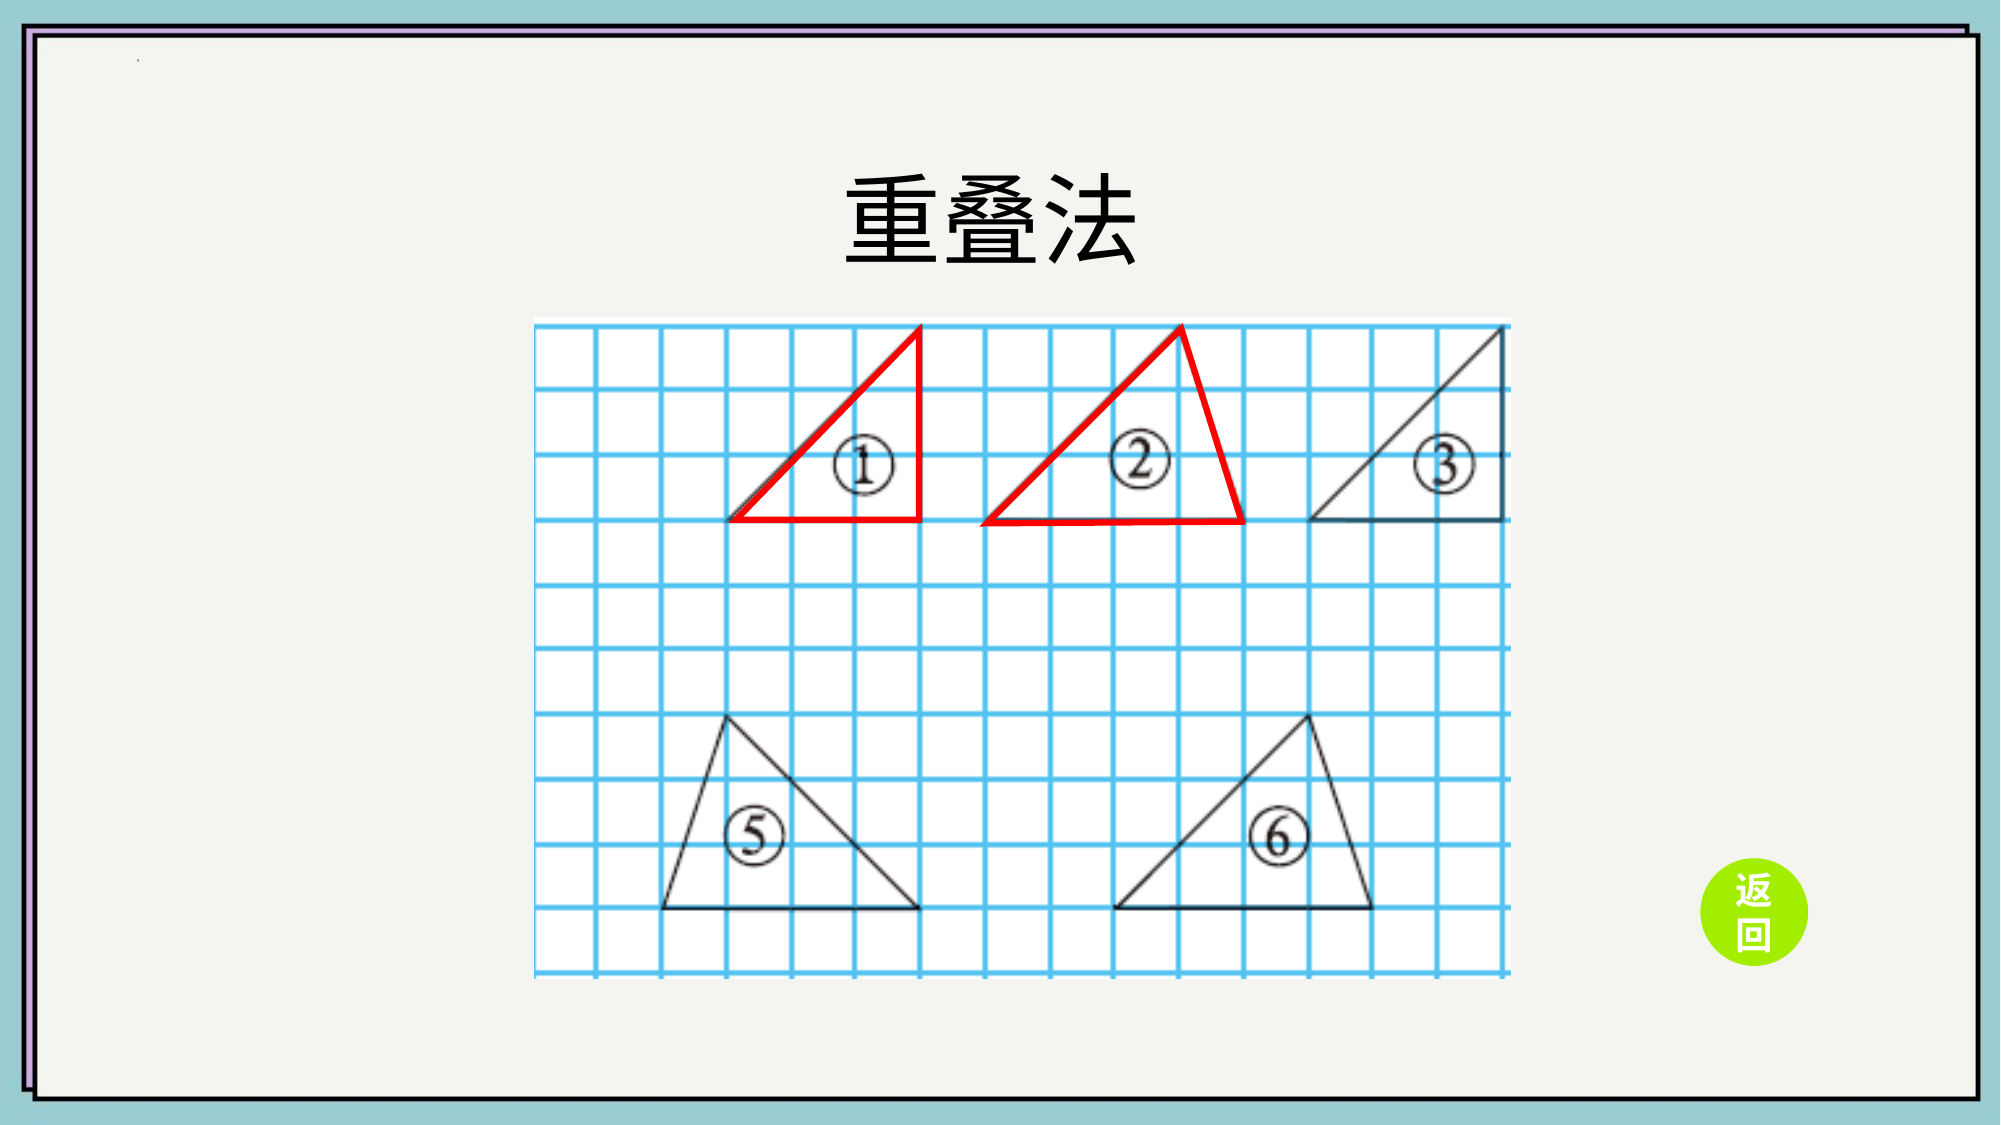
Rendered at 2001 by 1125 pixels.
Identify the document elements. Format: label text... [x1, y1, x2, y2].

text_box 返回 [1700, 858, 1809, 966]
text_box 重叠法 [826, 149, 1174, 285]
picture [0, 0, 2001, 1125]
